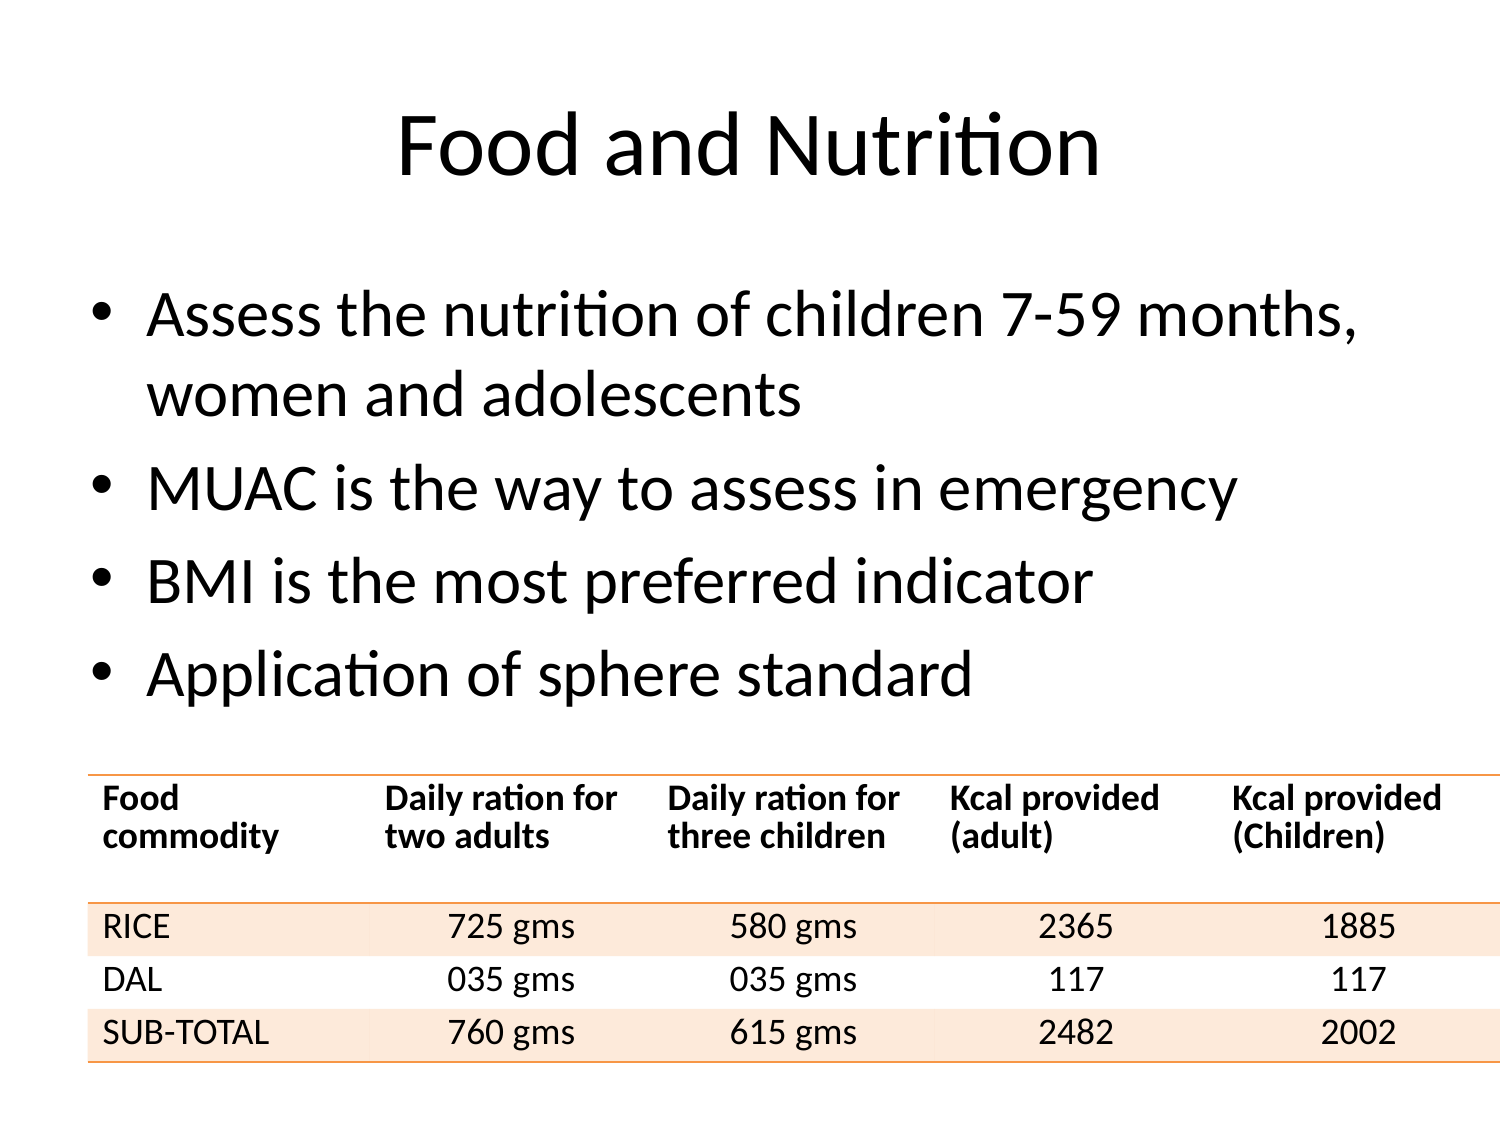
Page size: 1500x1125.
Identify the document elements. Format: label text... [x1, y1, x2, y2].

table_cell 2002 [1217, 1009, 1500, 1061]
title Food and Nutrition [75, 45, 1425, 233]
table_cell DAL [88, 956, 370, 1009]
table_header Daily ration for three children [652, 776, 935, 902]
table_cell 725 gms [370, 904, 652, 956]
table_header Kcal provided (Children) [1217, 776, 1500, 902]
table_header Daily ration for two adults [370, 776, 652, 902]
table_cell 117 [1217, 956, 1500, 1009]
table_cell 117 [935, 956, 1217, 1009]
table_cell 2365 [935, 904, 1217, 956]
table_cell 615 gms [652, 1009, 935, 1061]
table_cell 1885 [1217, 904, 1500, 956]
list Assess the nutrition of children 7-59 months, women and adolescents MUAC is the way to assess in emergency BMI is the most preferred indicator Application of sphere standard [75, 262, 1425, 1005]
table_cell SUB-TOTAL [88, 1009, 370, 1061]
table_header Food commodity [88, 776, 370, 902]
table_cell 2482 [935, 1009, 1217, 1061]
table_cell 760 gms [370, 1009, 652, 1061]
table_cell RICE [88, 904, 370, 956]
table_cell 035 gms [370, 956, 652, 1009]
table_cell 035 gms [652, 956, 935, 1009]
table_cell 580 gms [652, 904, 935, 956]
table_header Kcal provided (adult) [935, 776, 1217, 902]
